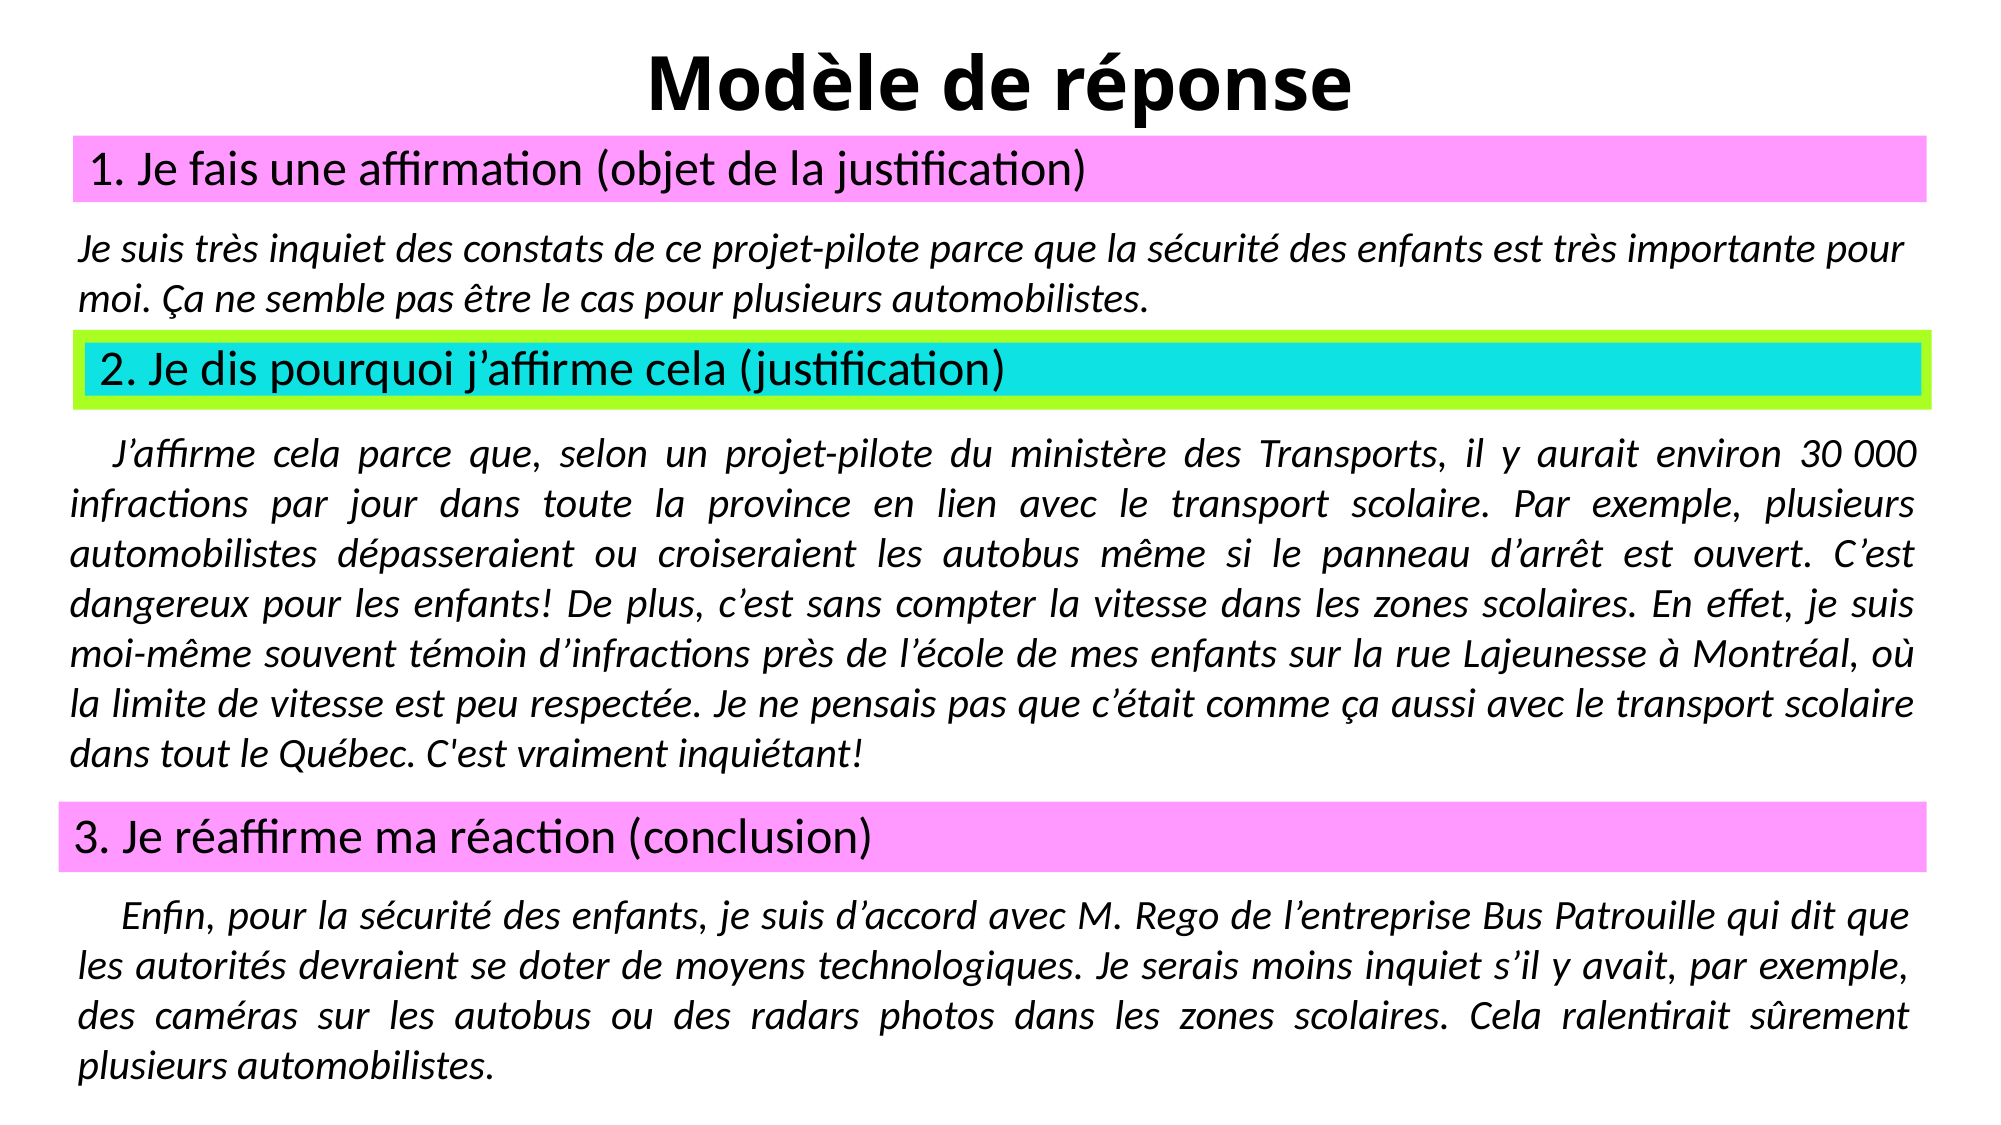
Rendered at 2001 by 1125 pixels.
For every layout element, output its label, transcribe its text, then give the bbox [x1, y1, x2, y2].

title Modèle de réponse [137, 29, 1863, 135]
text_box 3. Je réaffirme ma réaction (conclusion) [58, 801, 1927, 873]
text_box J’affirme cela parce que, selon un projet-pilote du ministère des Transports, il y aurait environ 30 000 infractions par jour dans toute la province en lien avec le transport scolaire. Par exemple, plusieurs automobilistes dépasseraient ou croiseraient les autobus même si le panneau d’arrêt est ouvert. C’est dangereux pour les enfants! De plus, c’est sans compter la vitesse dans les zones scolaires. En effet, je suis moi-même souvent témoin d’infractions près de l’école de mes enfants sur la rue Lajeunesse à Montréal, où la limite de vitesse est peu respectée. Je ne pensais pas que c’était comme ça aussi avec le transport scolaire dans tout le Québec. C'est vraiment inquiétant! [54, 418, 1932, 784]
text_box Je suis très inquiet des constats de ce projet-pilote parce que la sécurité des enfants est très importante pour moi. Ça ne semble pas être le cas pour plusieurs automobilistes. [63, 213, 1922, 329]
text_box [73, 329, 1932, 410]
text_box 1. Je fais une affirmation (objet de la justification) [73, 135, 1927, 203]
text_box Enfin, pour la sécurité des enfants, je suis d’accord avec M. Rego de l’entreprise Bus Patrouille qui dit que les autorités devraient se doter de moyens technologiques. Je serais moins inquiet s’il y avait, par exemple, des caméras sur les autobus ou des radars photos dans les zones scolaires. Cela ralentirait sûrement plusieurs automobilistes. [63, 880, 1927, 1096]
